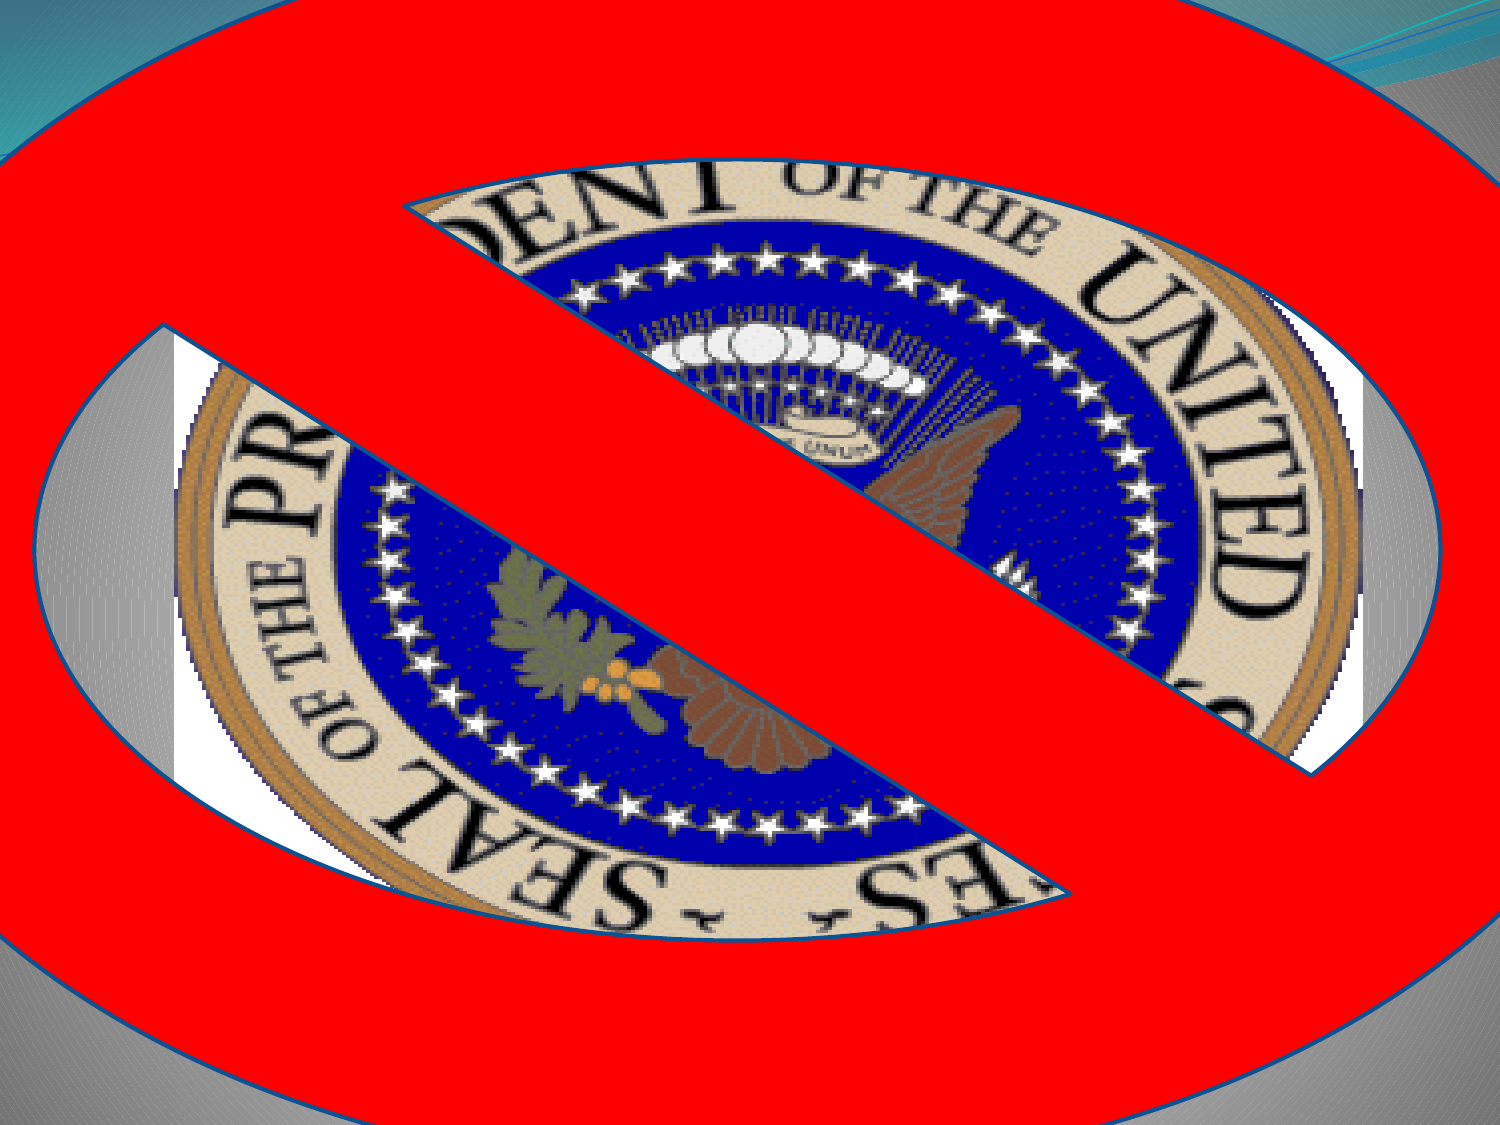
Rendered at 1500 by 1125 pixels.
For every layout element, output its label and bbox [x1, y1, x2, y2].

picture [174, 99, 1363, 988]
text_box [0, 0, 1500, 1125]
